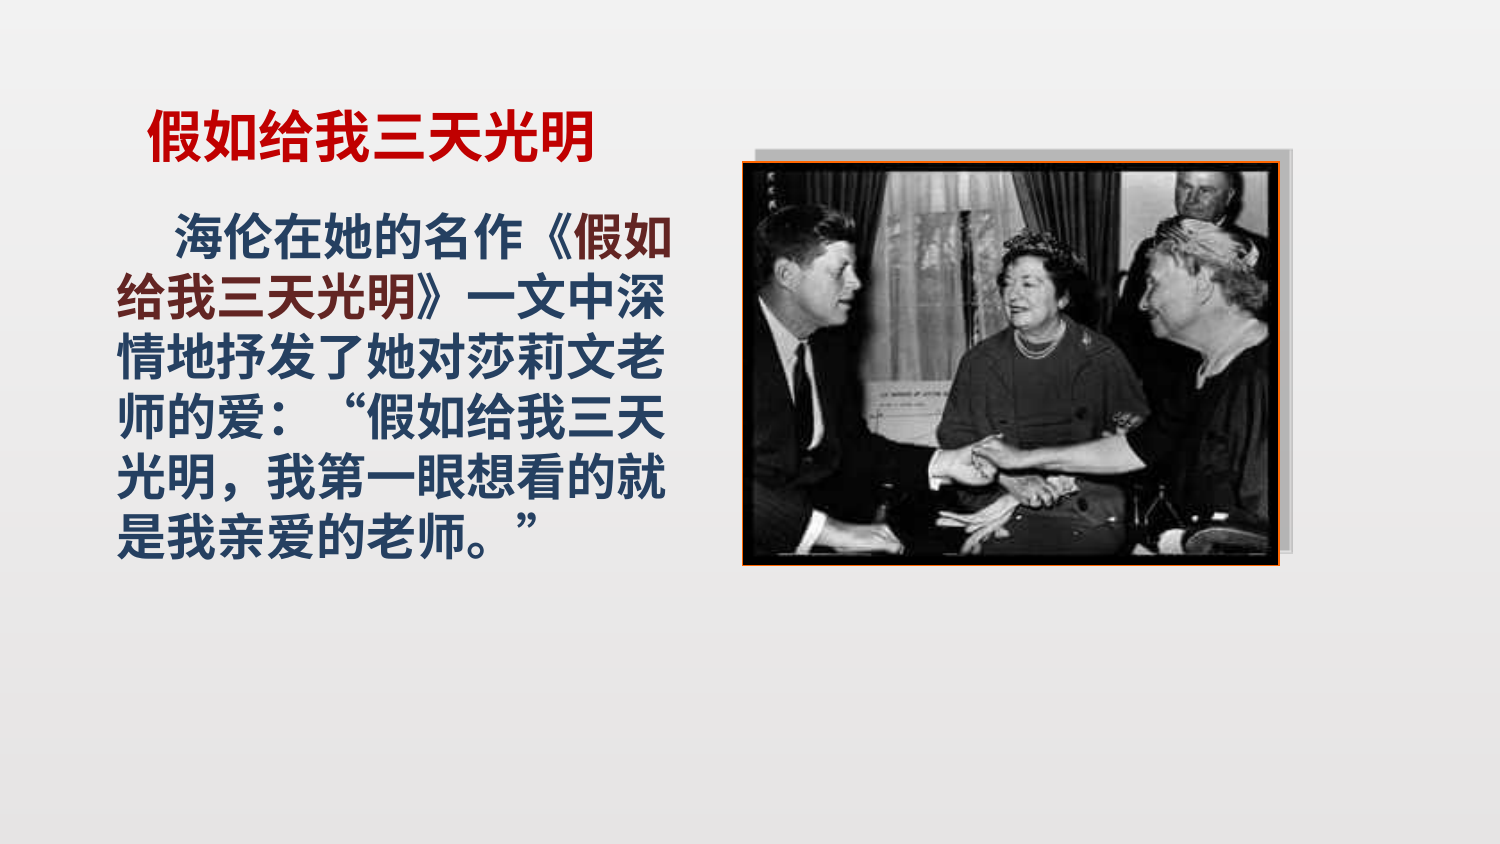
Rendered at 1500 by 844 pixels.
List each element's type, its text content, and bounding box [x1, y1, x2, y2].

text_box 海伦在她的名作《假如给我三天光明》一文中深情地抒发了她对莎莉文老师的爱：“假如给我三天光明，我第一眼想看的就是我亲爱的老师。” [105, 199, 727, 571]
text_box 假如给我三天光明 [134, 95, 763, 175]
picture [743, 162, 1279, 565]
